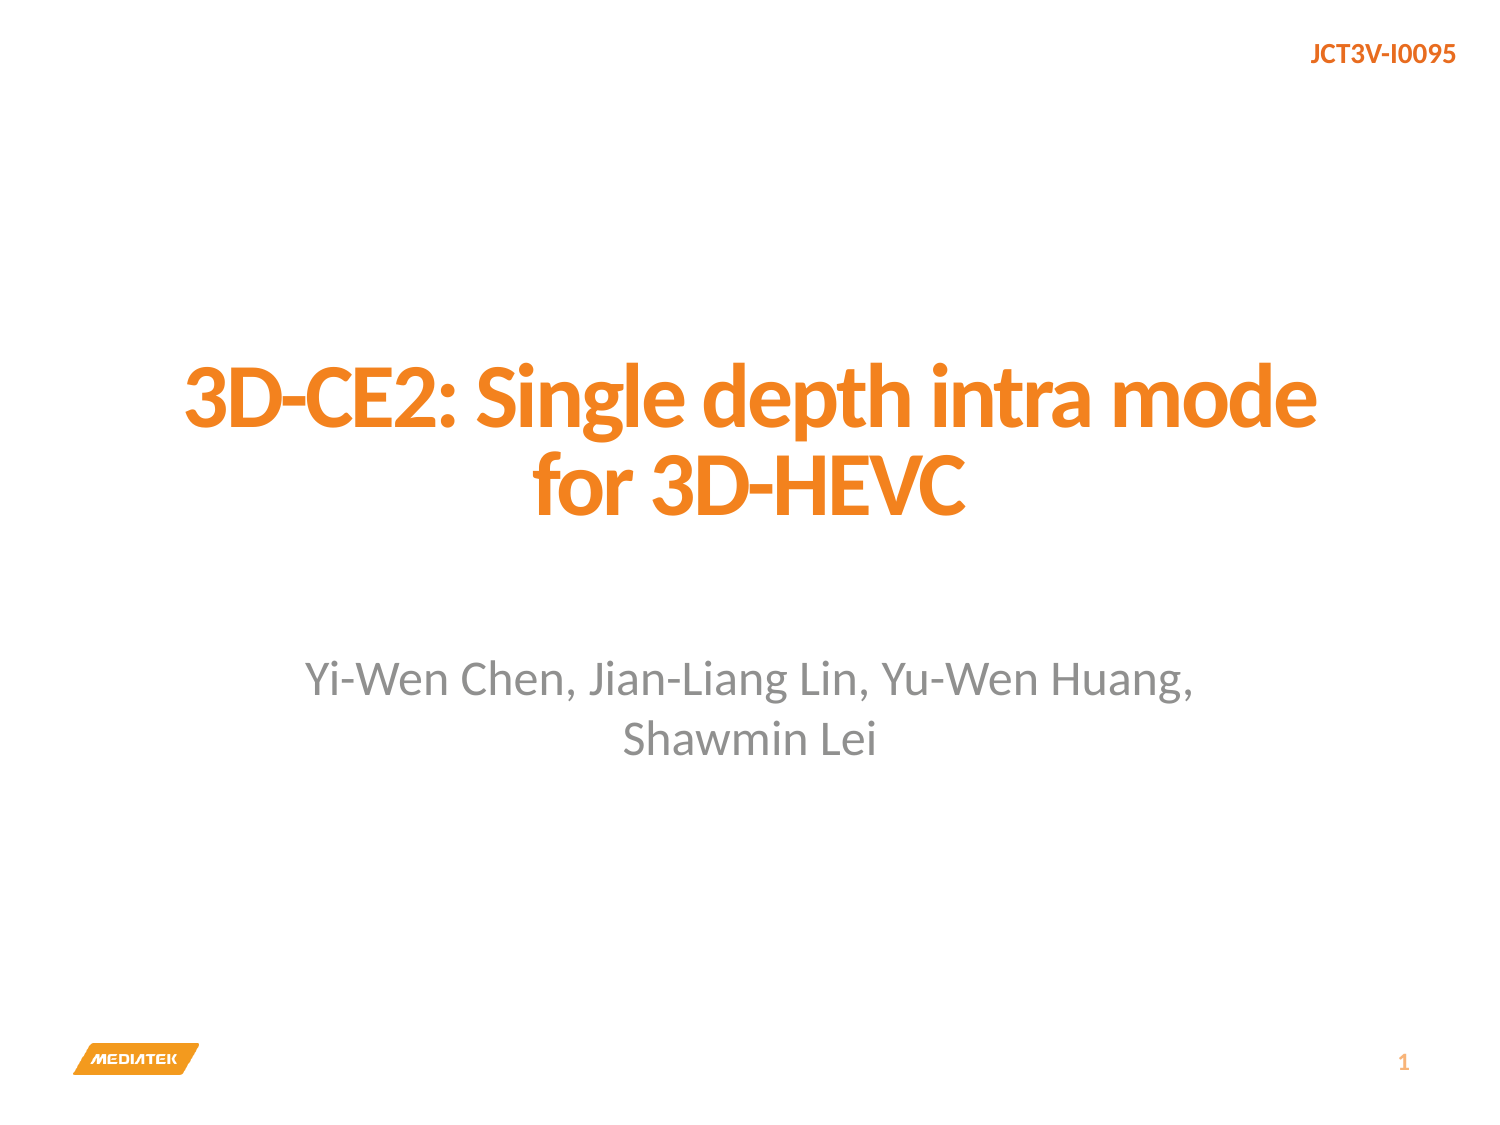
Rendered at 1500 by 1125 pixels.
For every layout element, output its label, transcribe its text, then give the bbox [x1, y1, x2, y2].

slide_number 1 [1251, 1029, 1425, 1090]
title 3D-CE2: Single depth intra mode for 3D-HEVC [112, 349, 1388, 591]
subtitle Yi-Wen Chen, Jian-Liang Lin, Yu-Wen Huang, Shawmin Lei [225, 637, 1275, 811]
picture [73, 1043, 199, 1075]
